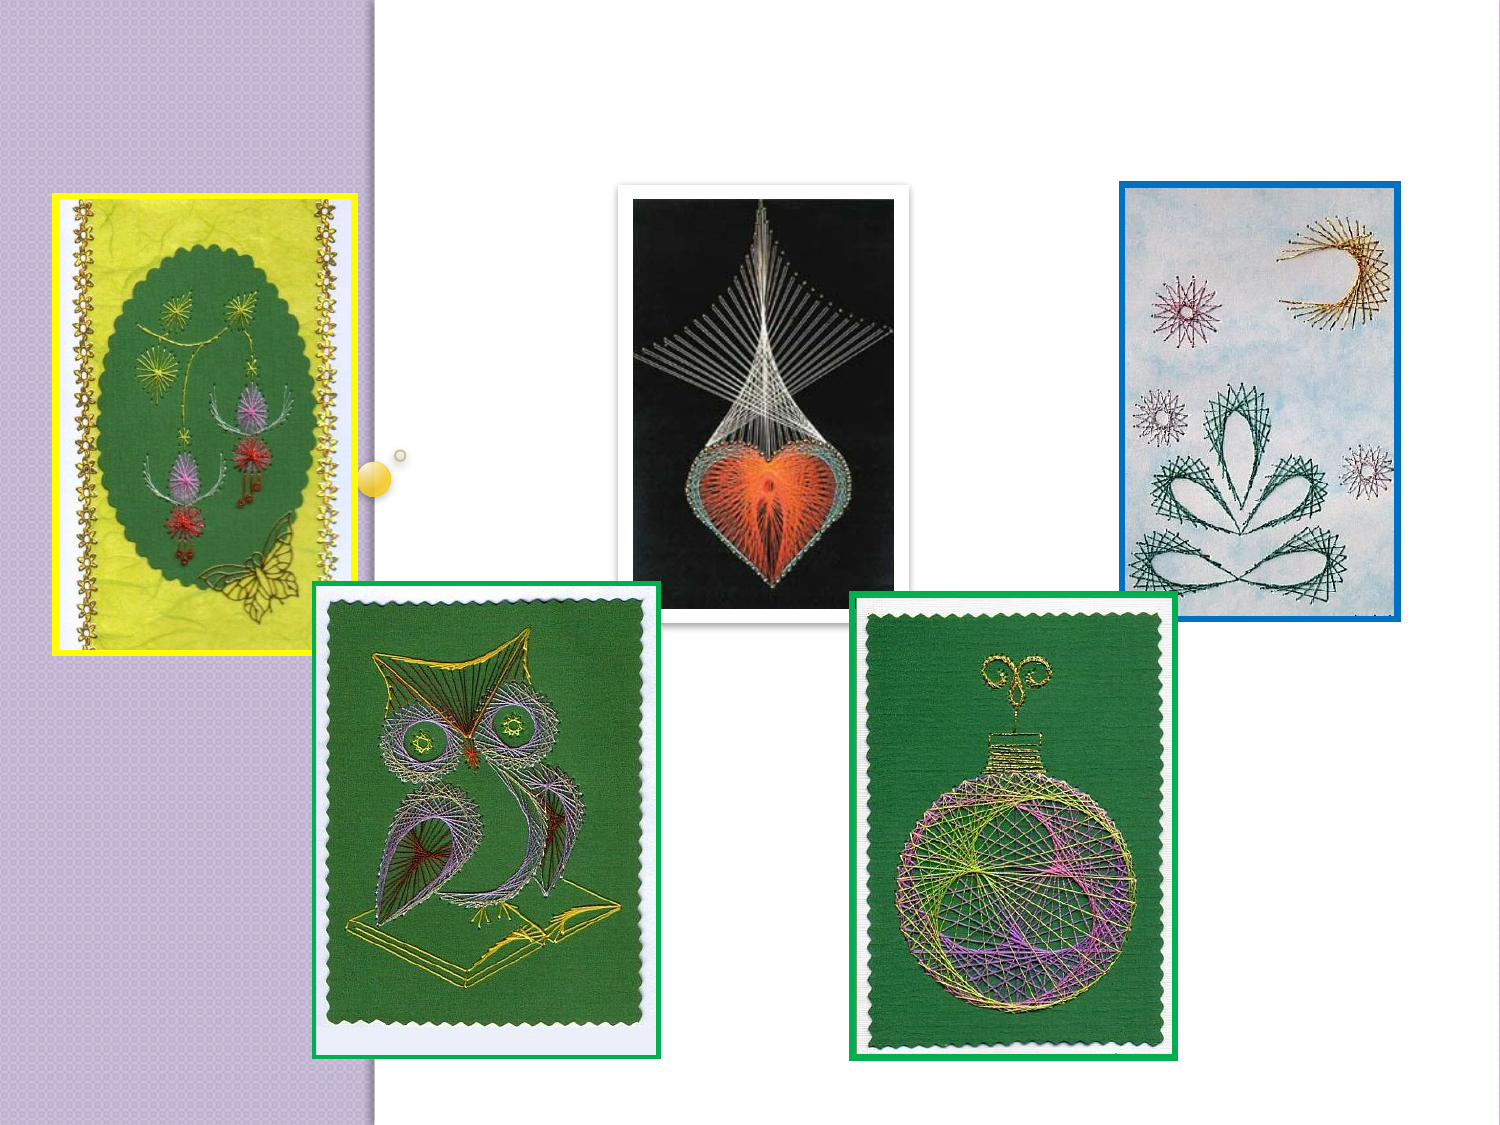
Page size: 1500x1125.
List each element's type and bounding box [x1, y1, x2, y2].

picture [58, 187, 1395, 1055]
